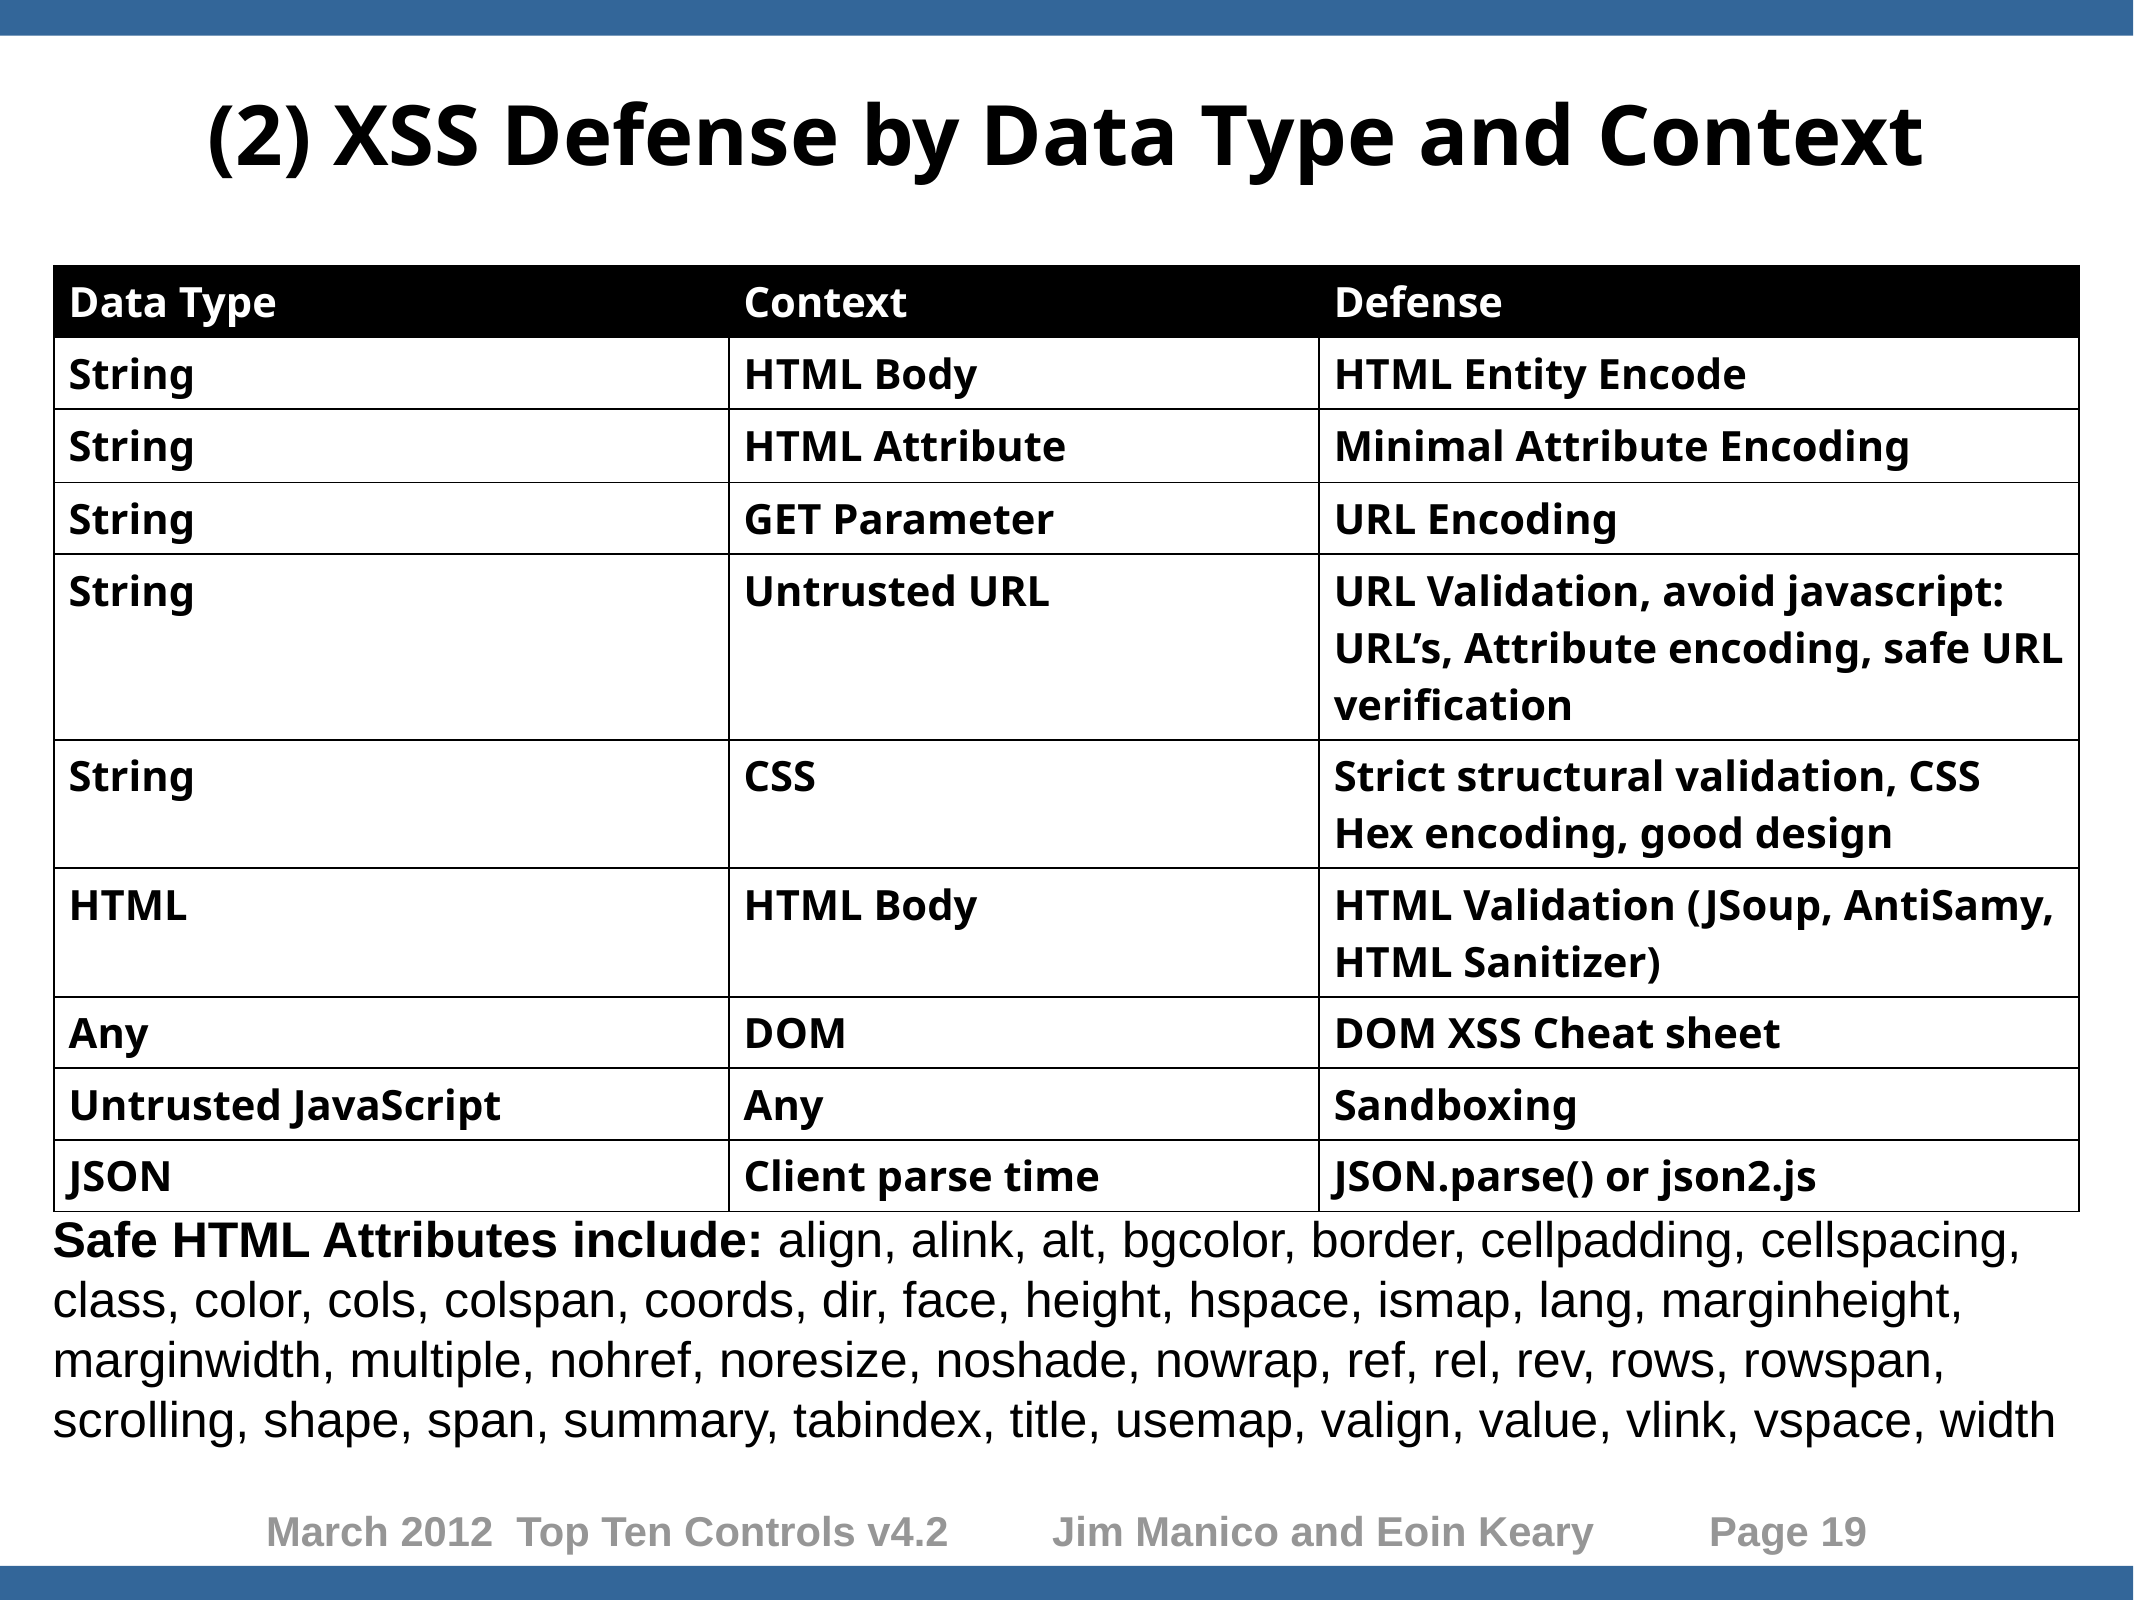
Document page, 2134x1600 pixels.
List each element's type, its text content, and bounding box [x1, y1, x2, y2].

table_cell Any [730, 1069, 1318, 1139]
table_header Context [730, 267, 1318, 337]
table_cell URL Validation, avoid javascript: URL’s, Attribute encoding, safe URL verification [1320, 555, 2078, 739]
table_cell URL Encoding [1320, 483, 2078, 553]
table_cell HTML [55, 869, 728, 996]
table_cell DOM XSS Cheat sheet [1320, 998, 2078, 1067]
table_cell JSON [55, 1141, 728, 1199]
table_cell Client parse time [730, 1141, 1318, 1199]
table_cell HTML Validation (JSoup, AntiSamy, HTML Sanitizer) [1320, 869, 2078, 996]
table_cell String [55, 410, 728, 482]
table_cell DOM [730, 998, 1318, 1067]
table_cell Strict structural validation, CSS Hex encoding, good design [1320, 741, 2078, 867]
table_cell String [55, 338, 728, 408]
table_cell Untrusted URL [730, 555, 1318, 739]
table_cell String [55, 741, 728, 867]
table_cell HTML Entity Encode [1320, 338, 2078, 408]
table_cell HTML Body [730, 869, 1318, 996]
table_cell GET Parameter [730, 483, 1318, 553]
text_box Safe HTML Attributes include: align, alink, alt, bgcolor, border, cellpadding, cellspacing, class, color, cols, colspan, coords, dir, face, height, hspace, ismap, lang, marginheight, marginwidth, multiple, nohref, noresize, noshade, nowrap, ref, rel, rev, rows, rowspan, scrolling, shape, span, summary, tabindex, title, usemap, valign, value, vlink, vspace, width [37, 1199, 2105, 1455]
table_cell String [55, 483, 728, 553]
table_cell Untrusted JavaScript [55, 1069, 728, 1139]
table_cell HTML Attribute [730, 410, 1318, 482]
table_header Data Type [55, 267, 728, 337]
title (2) XSS Defense by Data Type and Context [0, 52, 2134, 213]
table_header Defense [1320, 267, 2078, 337]
table_cell Minimal Attribute Encoding [1320, 410, 2078, 482]
table_cell HTML Body [730, 338, 1318, 408]
table_cell String [55, 555, 728, 739]
table_cell Any [55, 998, 728, 1067]
table_cell CSS [730, 741, 1318, 867]
table_cell Sandboxing [1320, 1069, 2078, 1139]
table_cell JSON.parse() or json2.js [1320, 1141, 2078, 1199]
